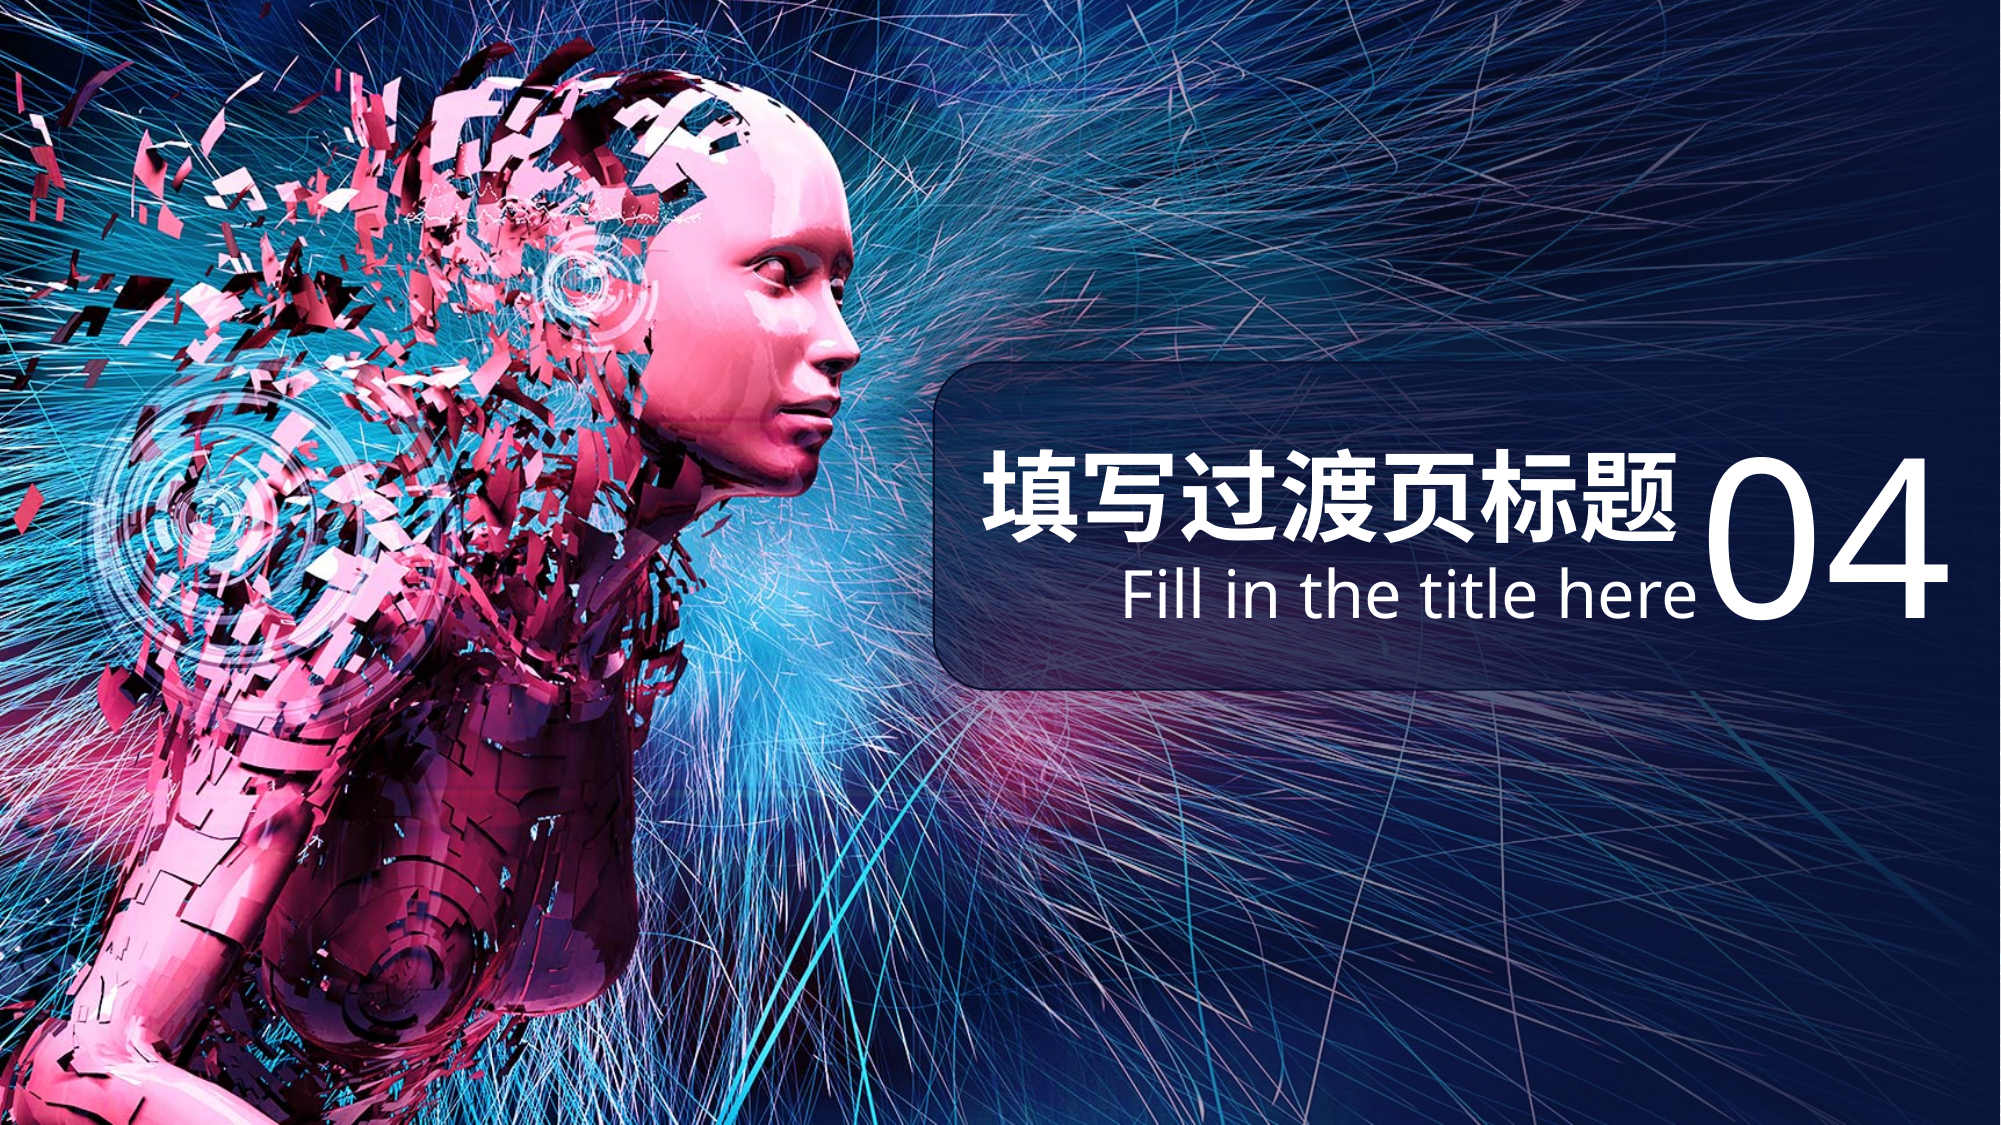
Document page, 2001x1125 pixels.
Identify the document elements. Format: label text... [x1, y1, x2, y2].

text_box [860, 0, 2000, 1125]
text_box 填写过渡页标题 [464, 425, 1683, 563]
picture [0, 0, 860, 1125]
text_box 04 [1683, 389, 1972, 671]
text_box Fill in the title here [1105, 544, 1683, 640]
